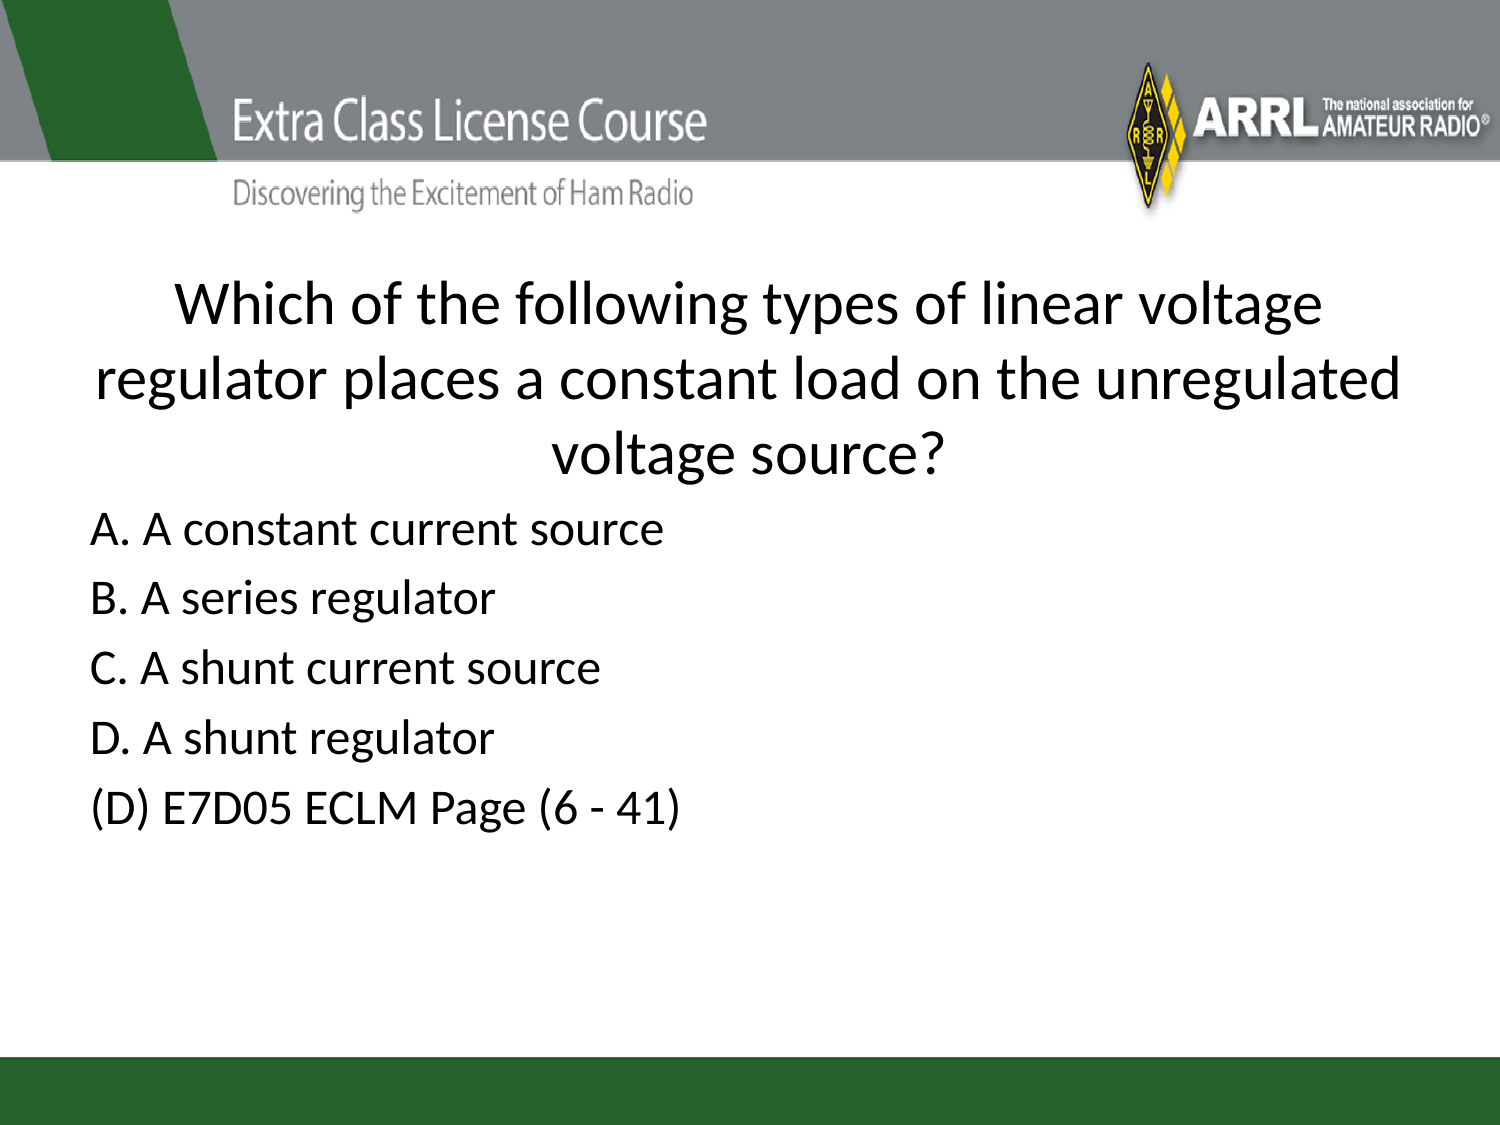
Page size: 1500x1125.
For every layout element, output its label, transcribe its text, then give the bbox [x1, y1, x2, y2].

title Which of the following types of linear voltage regulator places a constant load on the unregulated voltage source? [75, 254, 1425, 435]
picture [0, 0, 1500, 1125]
list A. A constant current source B. A series regulator C. A shunt current source D. A shunt regulator (D) E7D05 ECLM Page (6 - 41) [75, 487, 1425, 1005]
